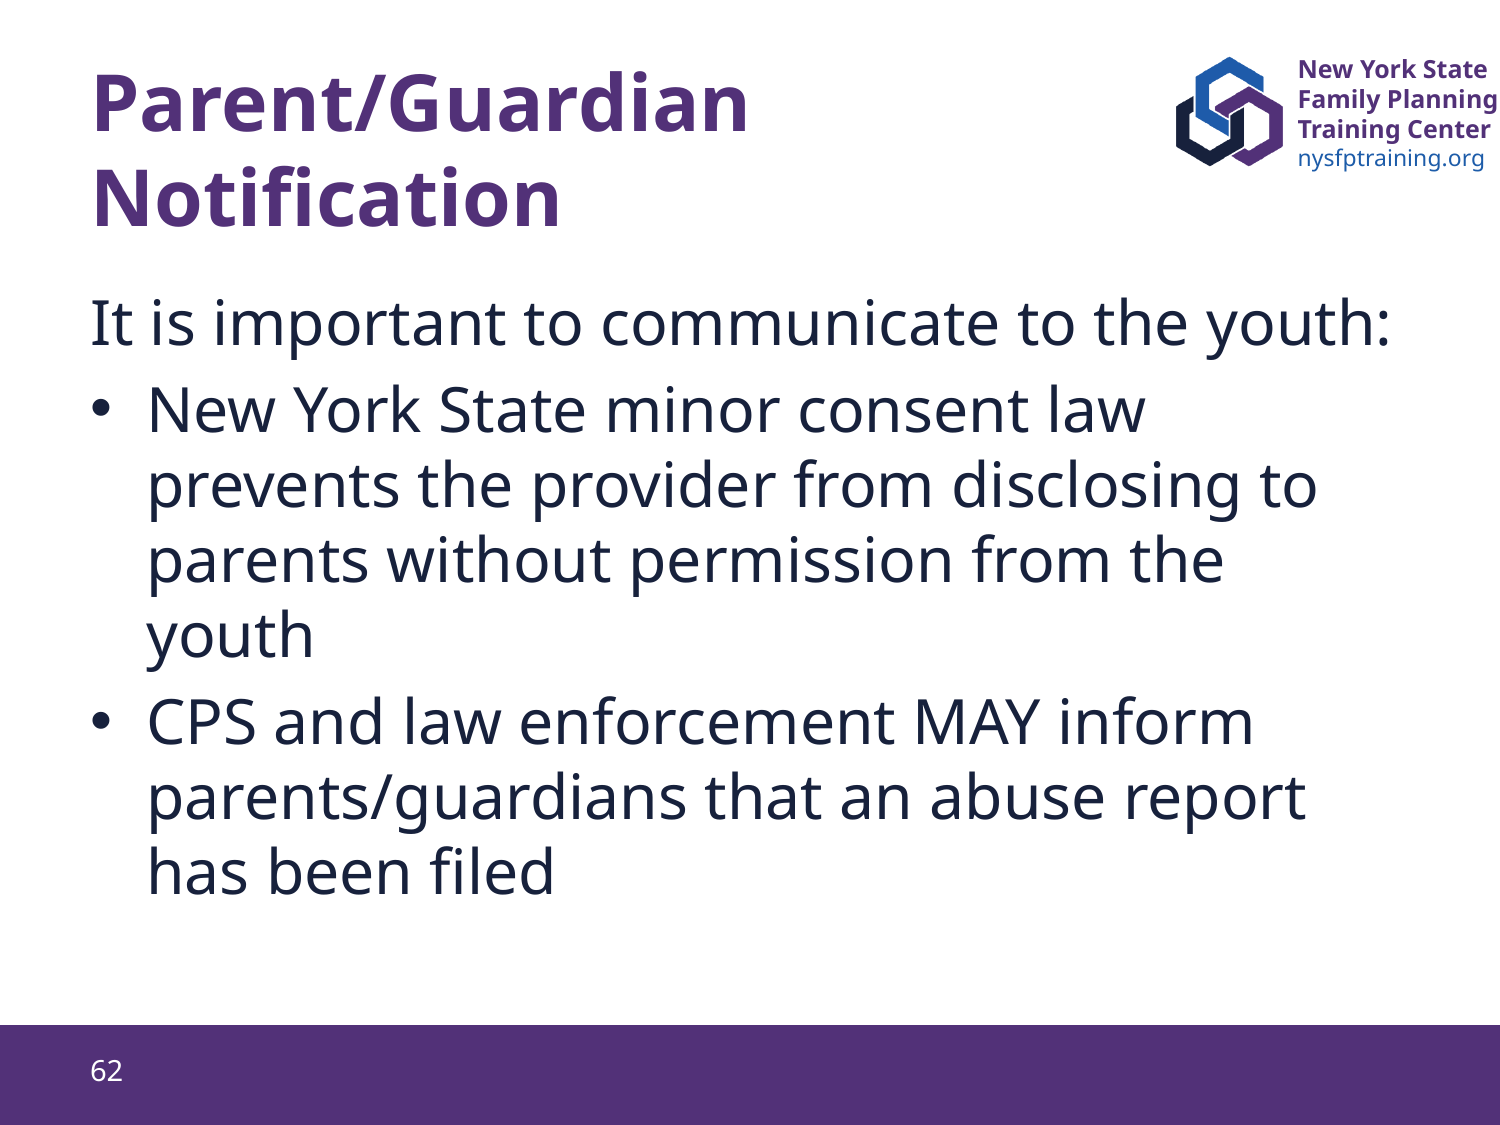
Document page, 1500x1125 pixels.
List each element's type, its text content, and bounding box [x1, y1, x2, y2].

list It is important to communicate to the youth: New York State minor consent law prevents the provider from disclosing to parents without permission from the youth CPS and law enforcement MAY inform parents/guardians that an abuse report has been filed [75, 275, 1425, 975]
picture [1175, 55, 1284, 168]
title Parent/Guardian Notification [75, 45, 775, 275]
slide_number 62 [75, 1042, 285, 1103]
